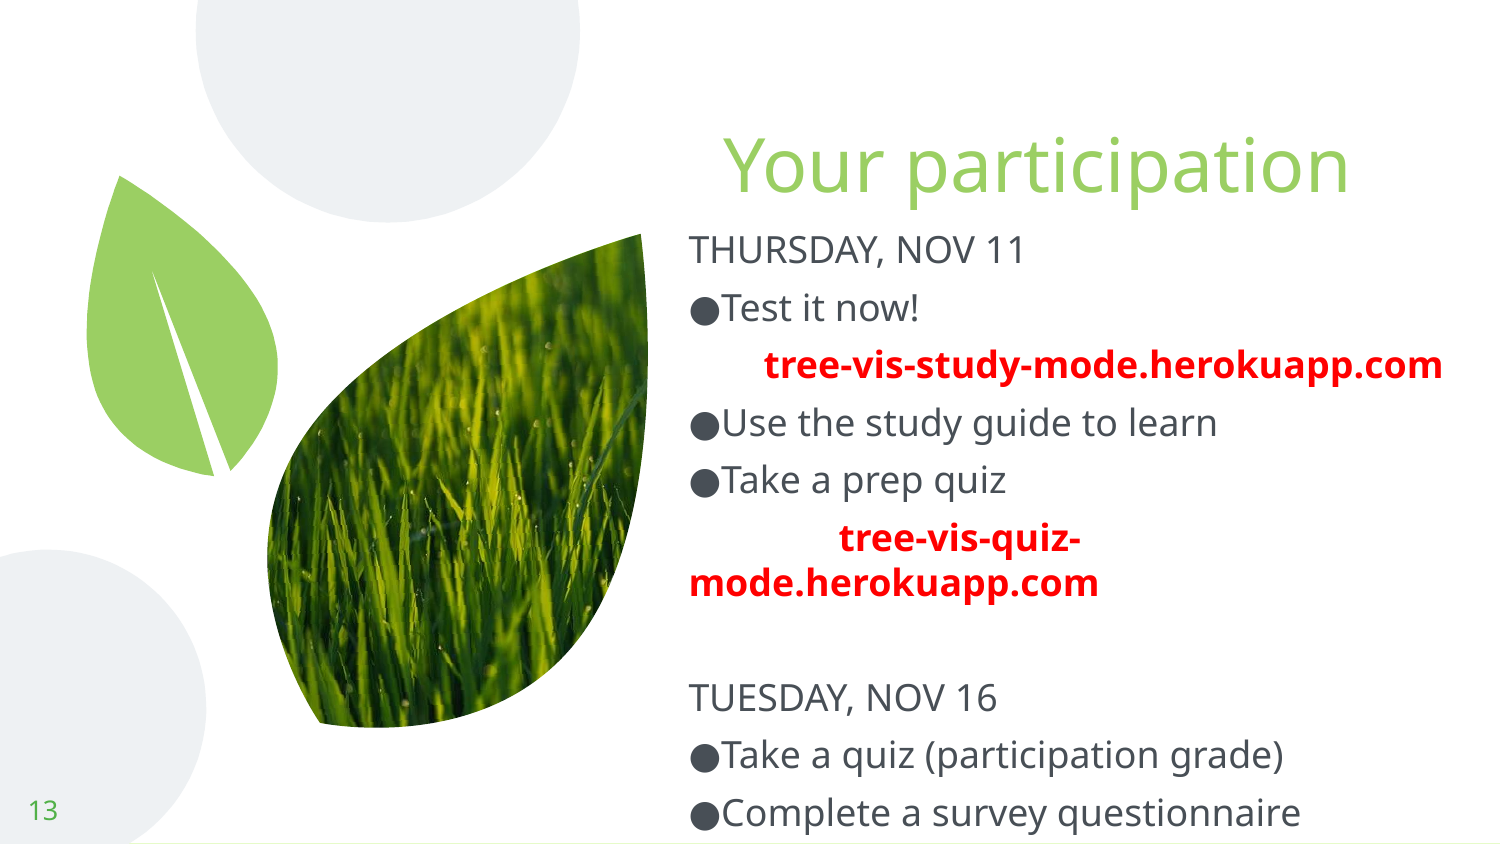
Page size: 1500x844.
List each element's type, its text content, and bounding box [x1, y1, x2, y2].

title Your participation [708, 109, 1425, 210]
slide_number ‹#› [12, 779, 103, 844]
list THURSDAY, NOV 11 ●Test it now! tree-vis-study-mode.herokuapp.com ●Use the study guide to learn ●Take a prep quiz tree-vis-quiz-mode.herokuapp.com TUESDAY, NOV 16 ●Take a quiz (participation grade) ●Complete a survey questionnaire [673, 210, 1500, 733]
picture [262, 234, 659, 728]
